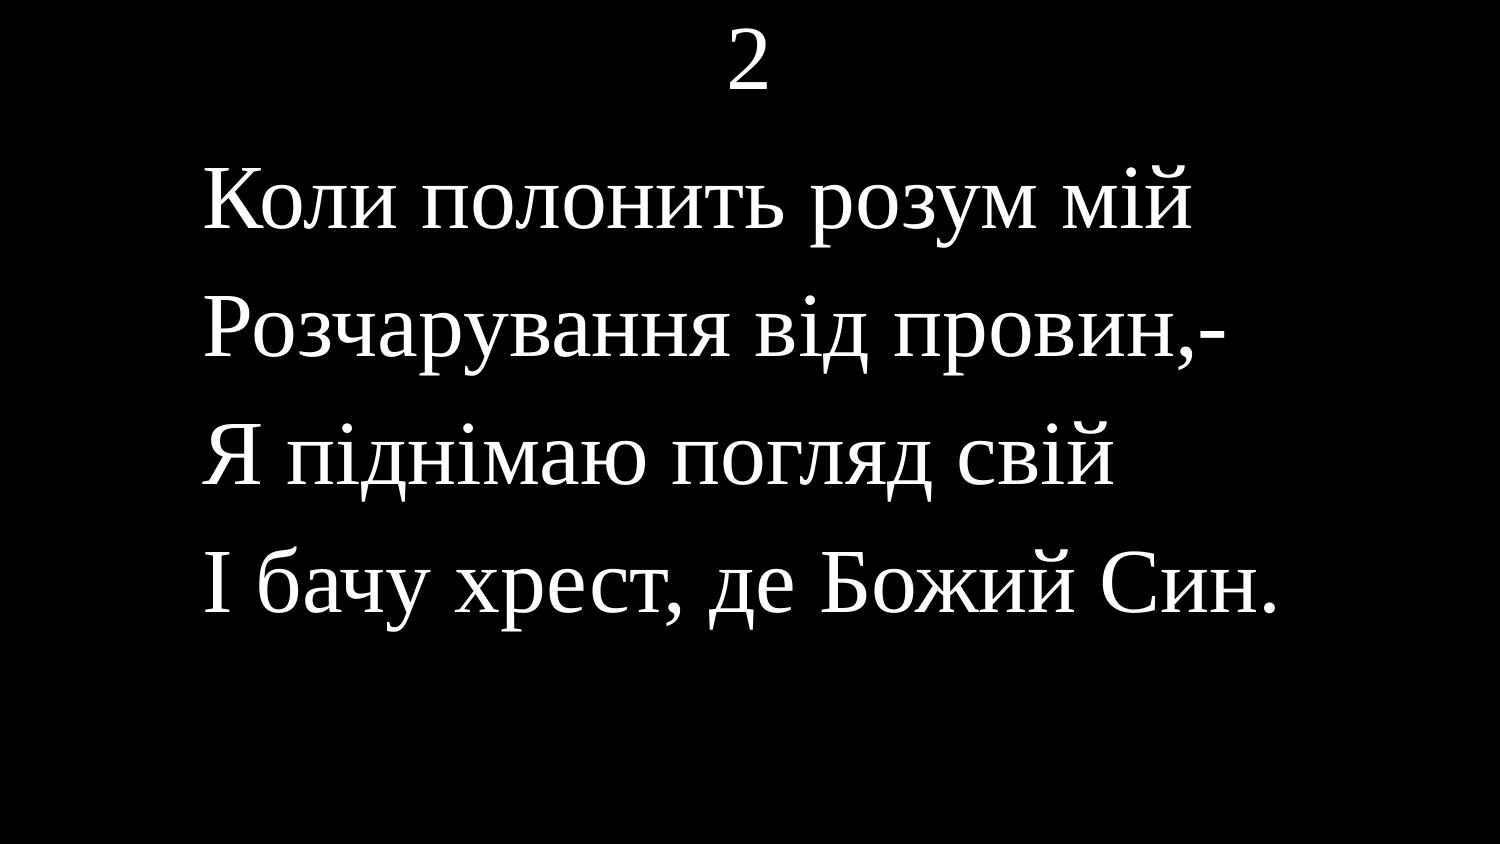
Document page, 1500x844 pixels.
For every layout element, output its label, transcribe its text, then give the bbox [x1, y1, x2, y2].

list Коли полонить розум мій Розчарування від провин,- Я піднімаю погляд свій І бачу хрест, де Божий Син. [187, 128, 1384, 844]
title 2 [74, 0, 1426, 106]
